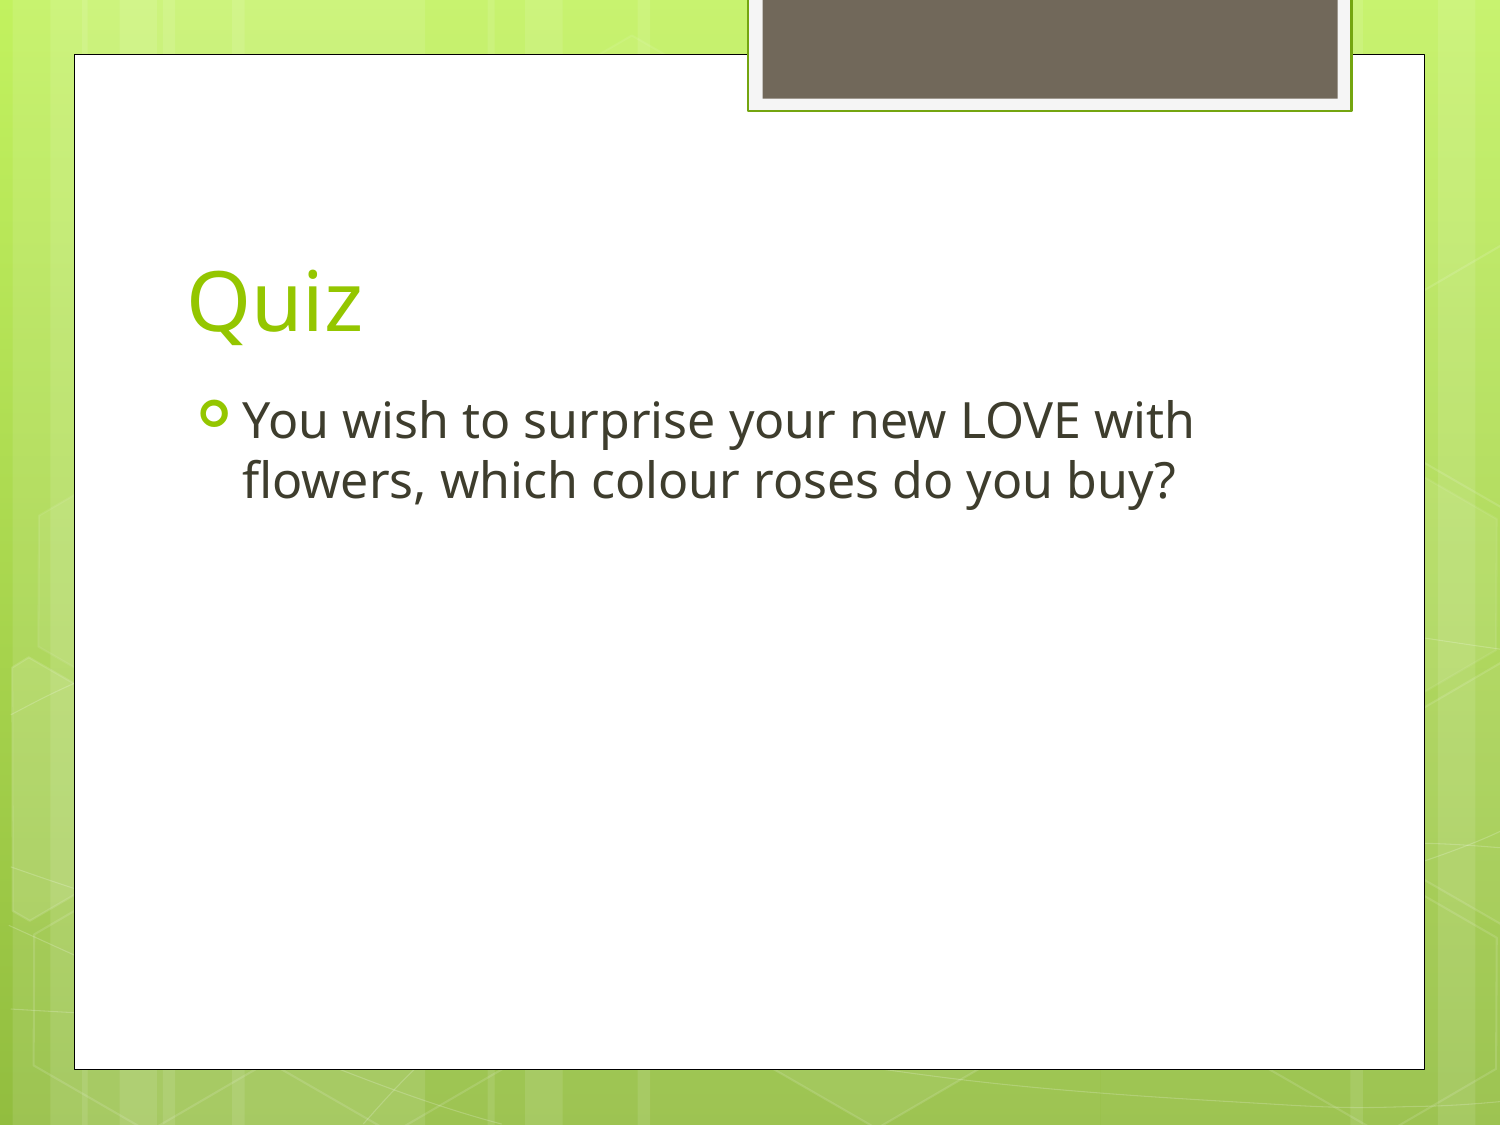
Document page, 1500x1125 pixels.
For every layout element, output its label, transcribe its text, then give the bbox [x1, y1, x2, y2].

title Quiz [171, 168, 1324, 357]
list You wish to surprise your new LOVE with flowers, which colour roses do you buy? [171, 381, 1283, 957]
